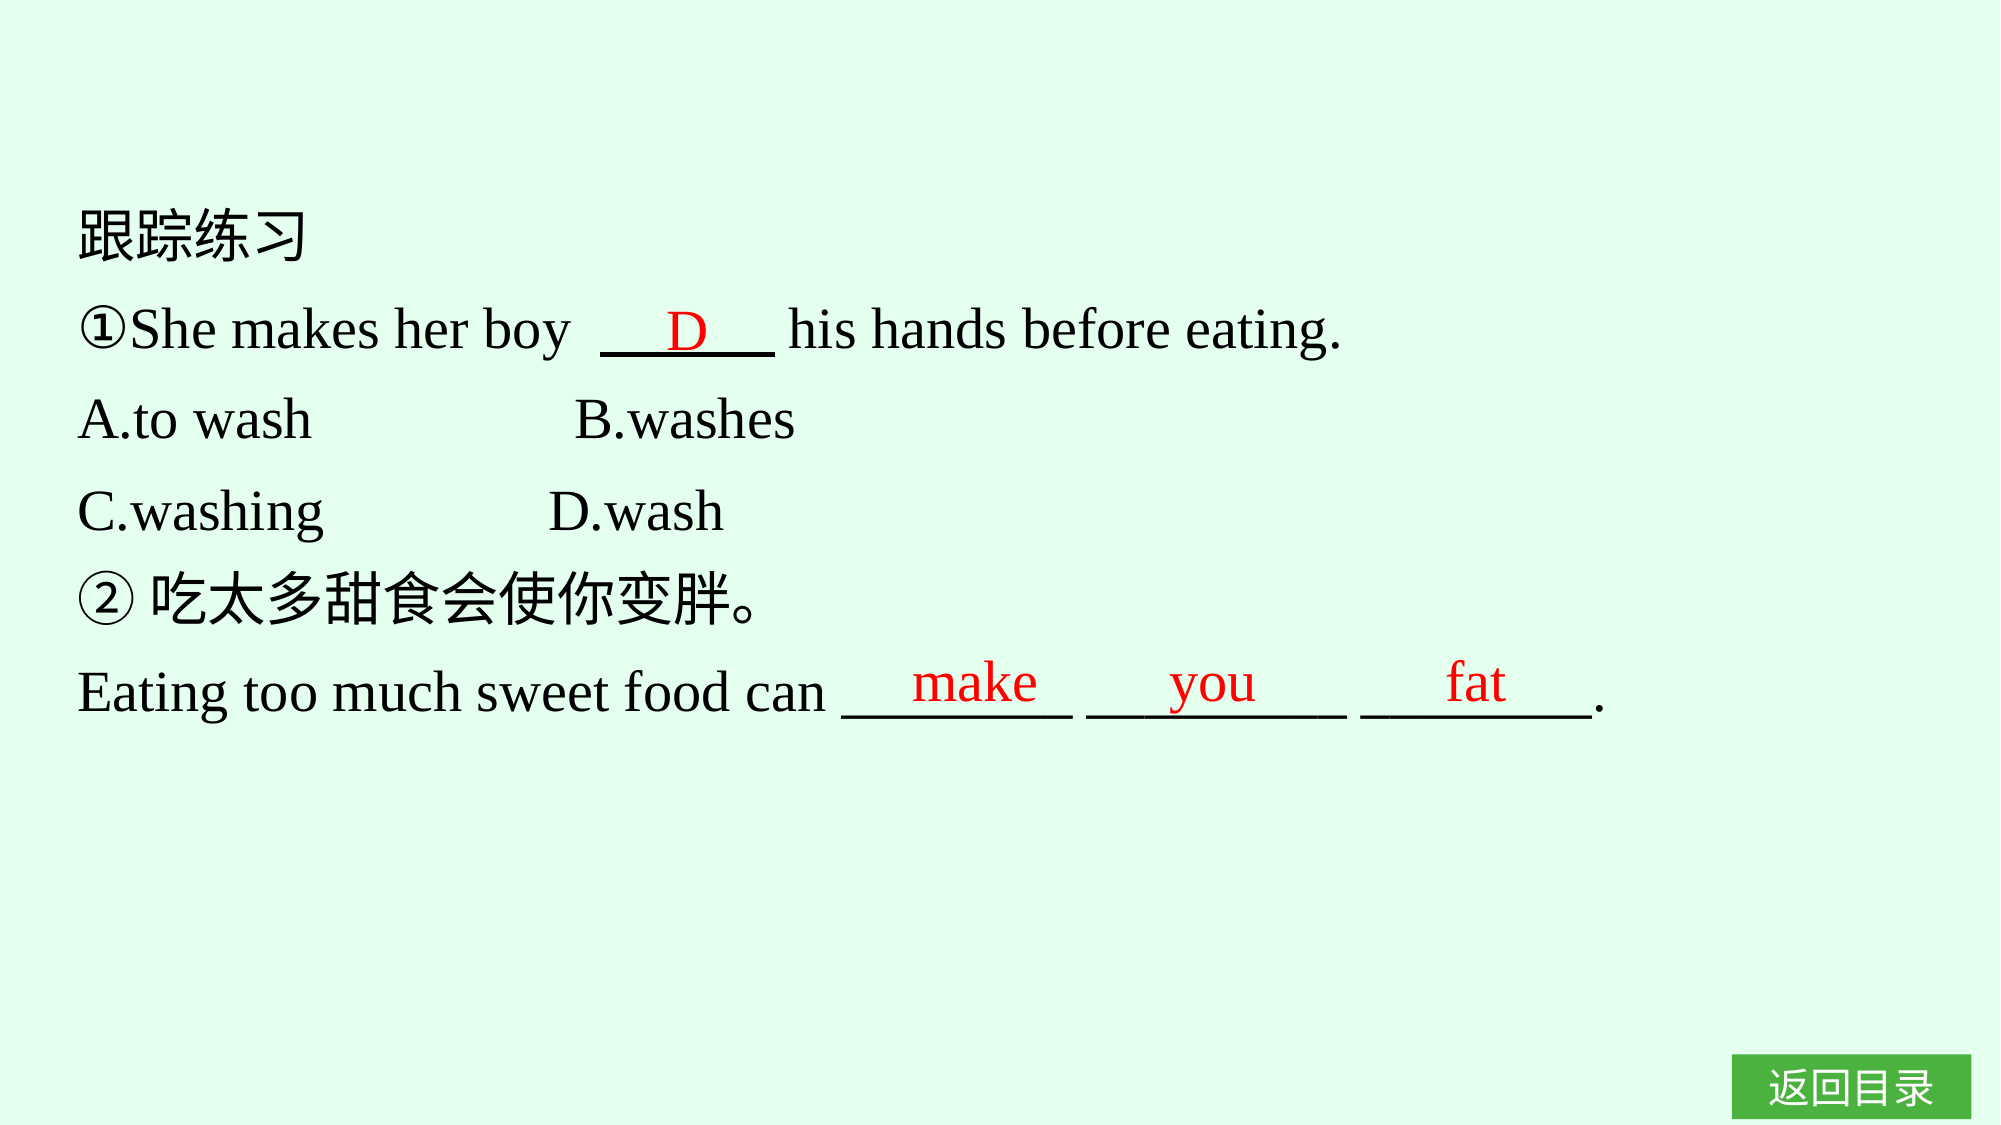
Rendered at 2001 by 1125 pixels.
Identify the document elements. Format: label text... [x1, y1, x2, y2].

text_box 跟踪练习 ①She makes her boy his hands before eating. A.to wash B.washes C.washing D.wash ②吃太多甜食会使你变胖。 Eating too much sweet food can ________ _________ ________. [62, 170, 1938, 731]
text_box D [651, 270, 724, 370]
text_box make you fat [897, 621, 1522, 721]
